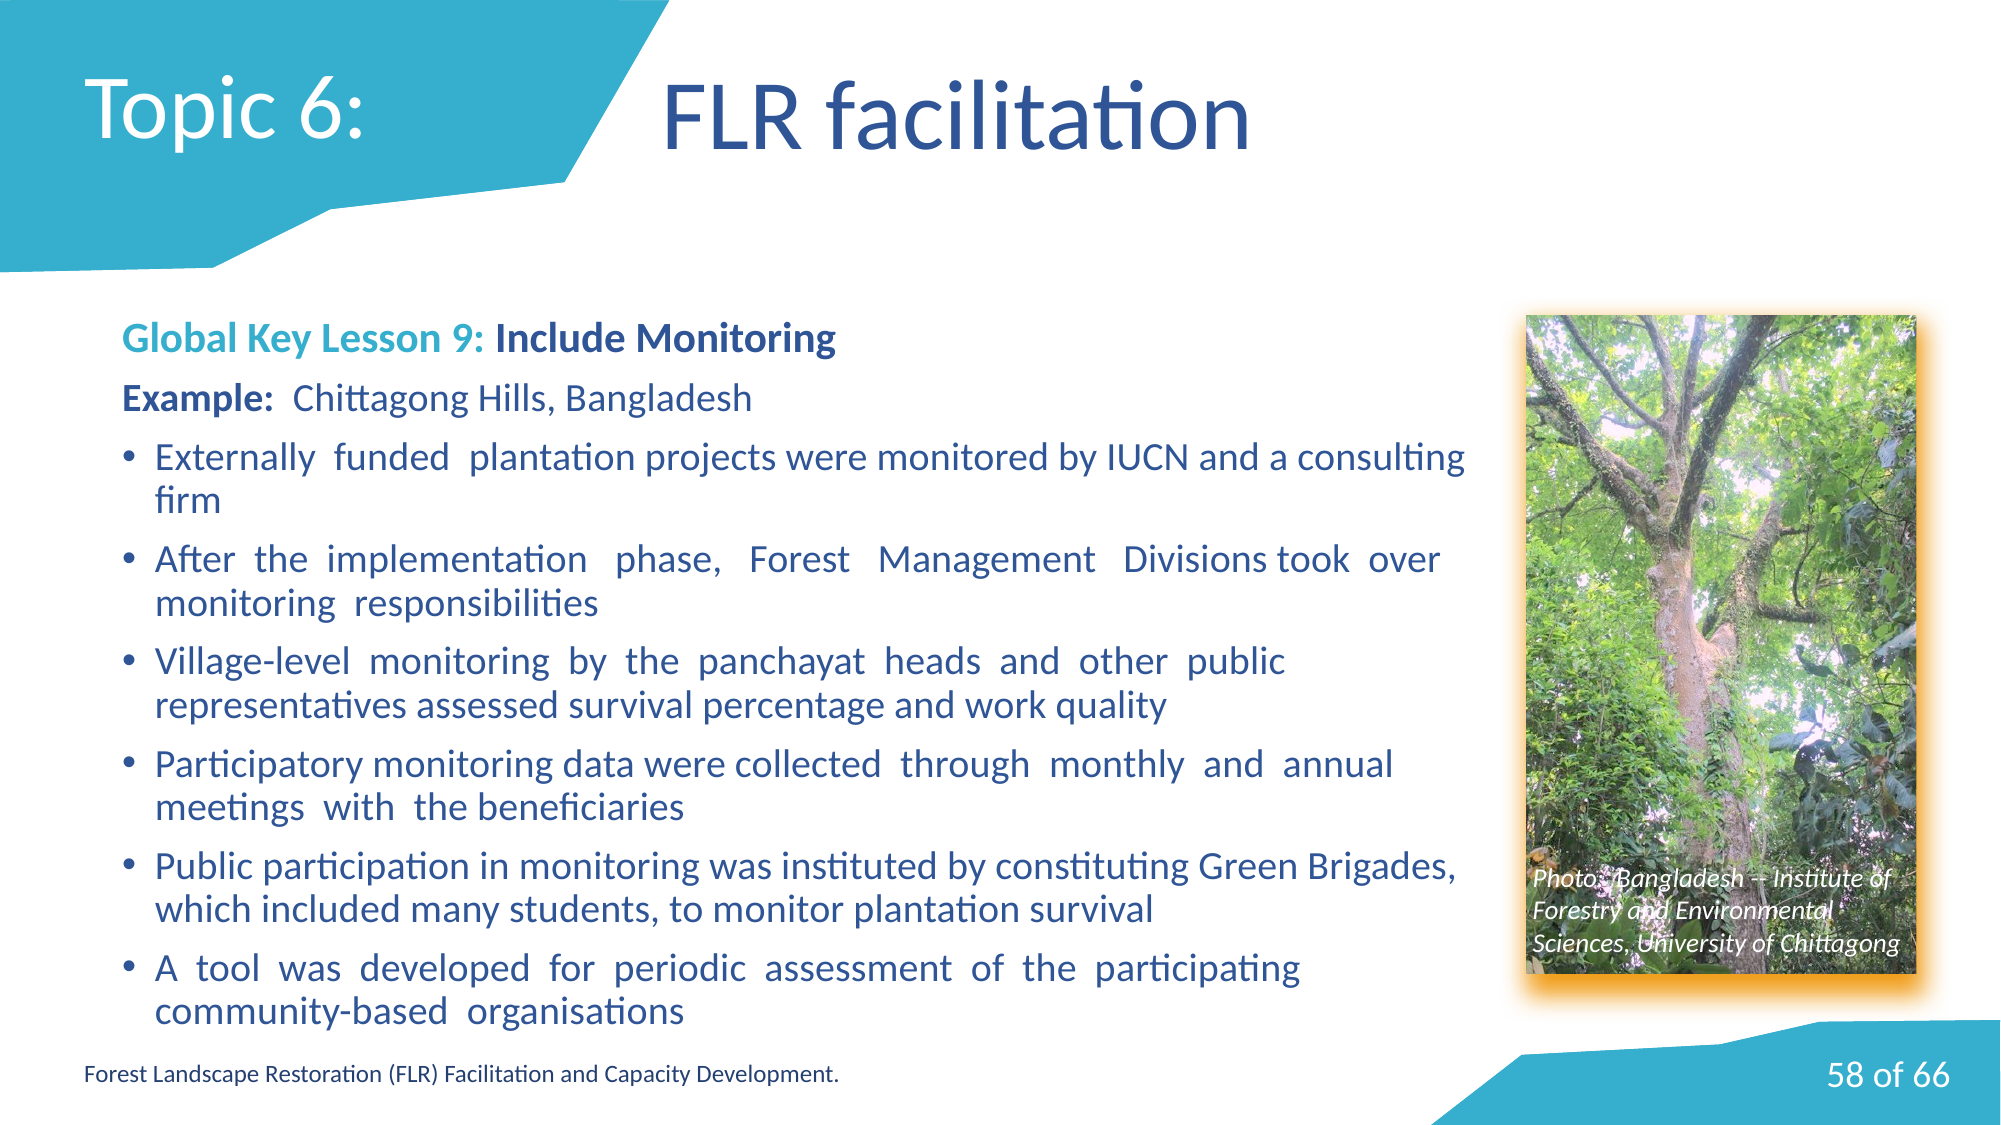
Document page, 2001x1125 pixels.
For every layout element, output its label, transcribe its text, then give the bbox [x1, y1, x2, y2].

list Global Key Lesson 9: Include Monitoring Example: Chittagong Hills, Bangladesh Externally funded plantation projects were monitored by IUCN and a consulting firm After the implementation phase, Forest Management Divisions took over monitoring responsibilities Village-level monitoring by the panchayat heads and other public representatives assessed survival percentage and work quality Participatory monitoring data were collected through monthly and annual meetings with the beneficiaries Public participation in monitoring was instituted by constituting Green Brigades, which included many students, to monitor plantation survival A tool was developed for periodic assessment of the participating community-based organisations [107, 307, 1519, 1043]
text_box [1517, 315, 1918, 974]
slide_number 58 of 66 [1759, 1042, 1966, 1103]
text_box FLR facilitation [646, 42, 1937, 178]
text_box Image caption Photo: [image source information] [34, 1040, 897, 1106]
title Topic 6: [69, 0, 765, 218]
footer Forest Landscape Restoration (FLR) Facilitation and Capacity Development. [69, 1042, 1270, 1103]
